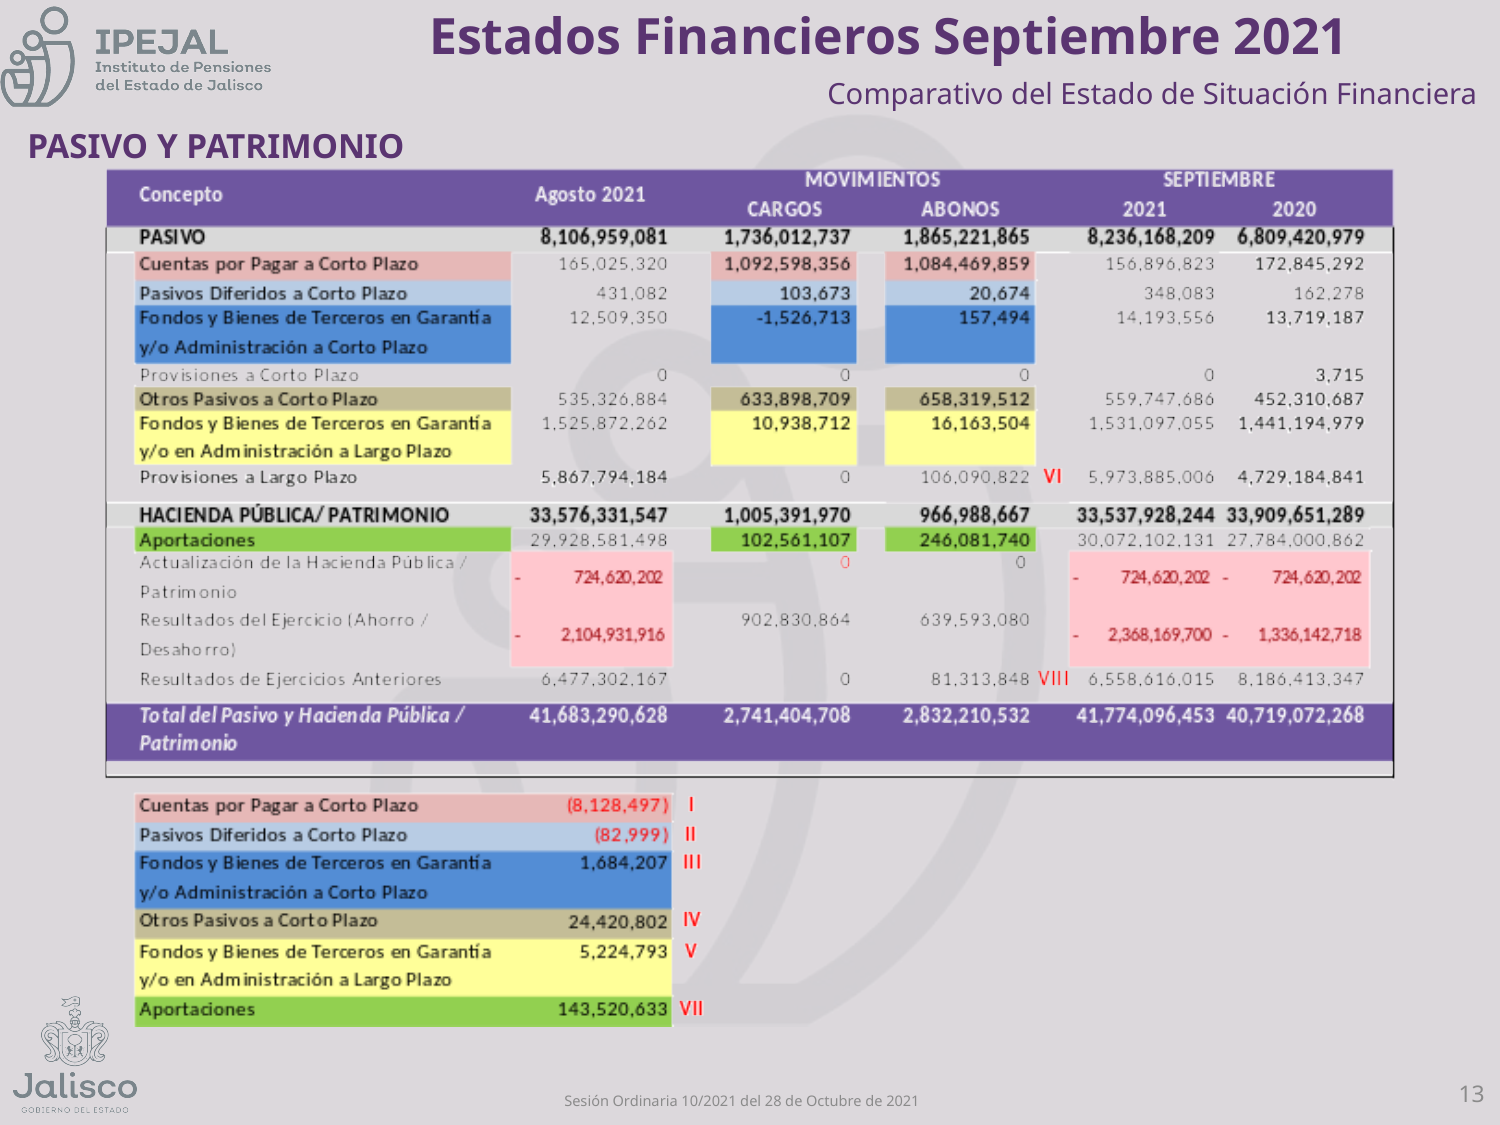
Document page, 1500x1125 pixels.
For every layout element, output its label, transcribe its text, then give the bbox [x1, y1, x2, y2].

text_box Comparativo del Estado de Situación Financiera [256, 67, 1493, 118]
picture [0, 6, 271, 107]
text_box PASIVO Y PATRIMONIO [12, 118, 769, 173]
footer Sesión Ordinaria 10/2021 del 28 de Octubre de 2021 [464, 1070, 1020, 1125]
text_box Estados Financieros Septiembre 2021 [277, 4, 1500, 130]
slide_number 13 [1411, 1065, 1500, 1125]
picture [0, 168, 1395, 1125]
